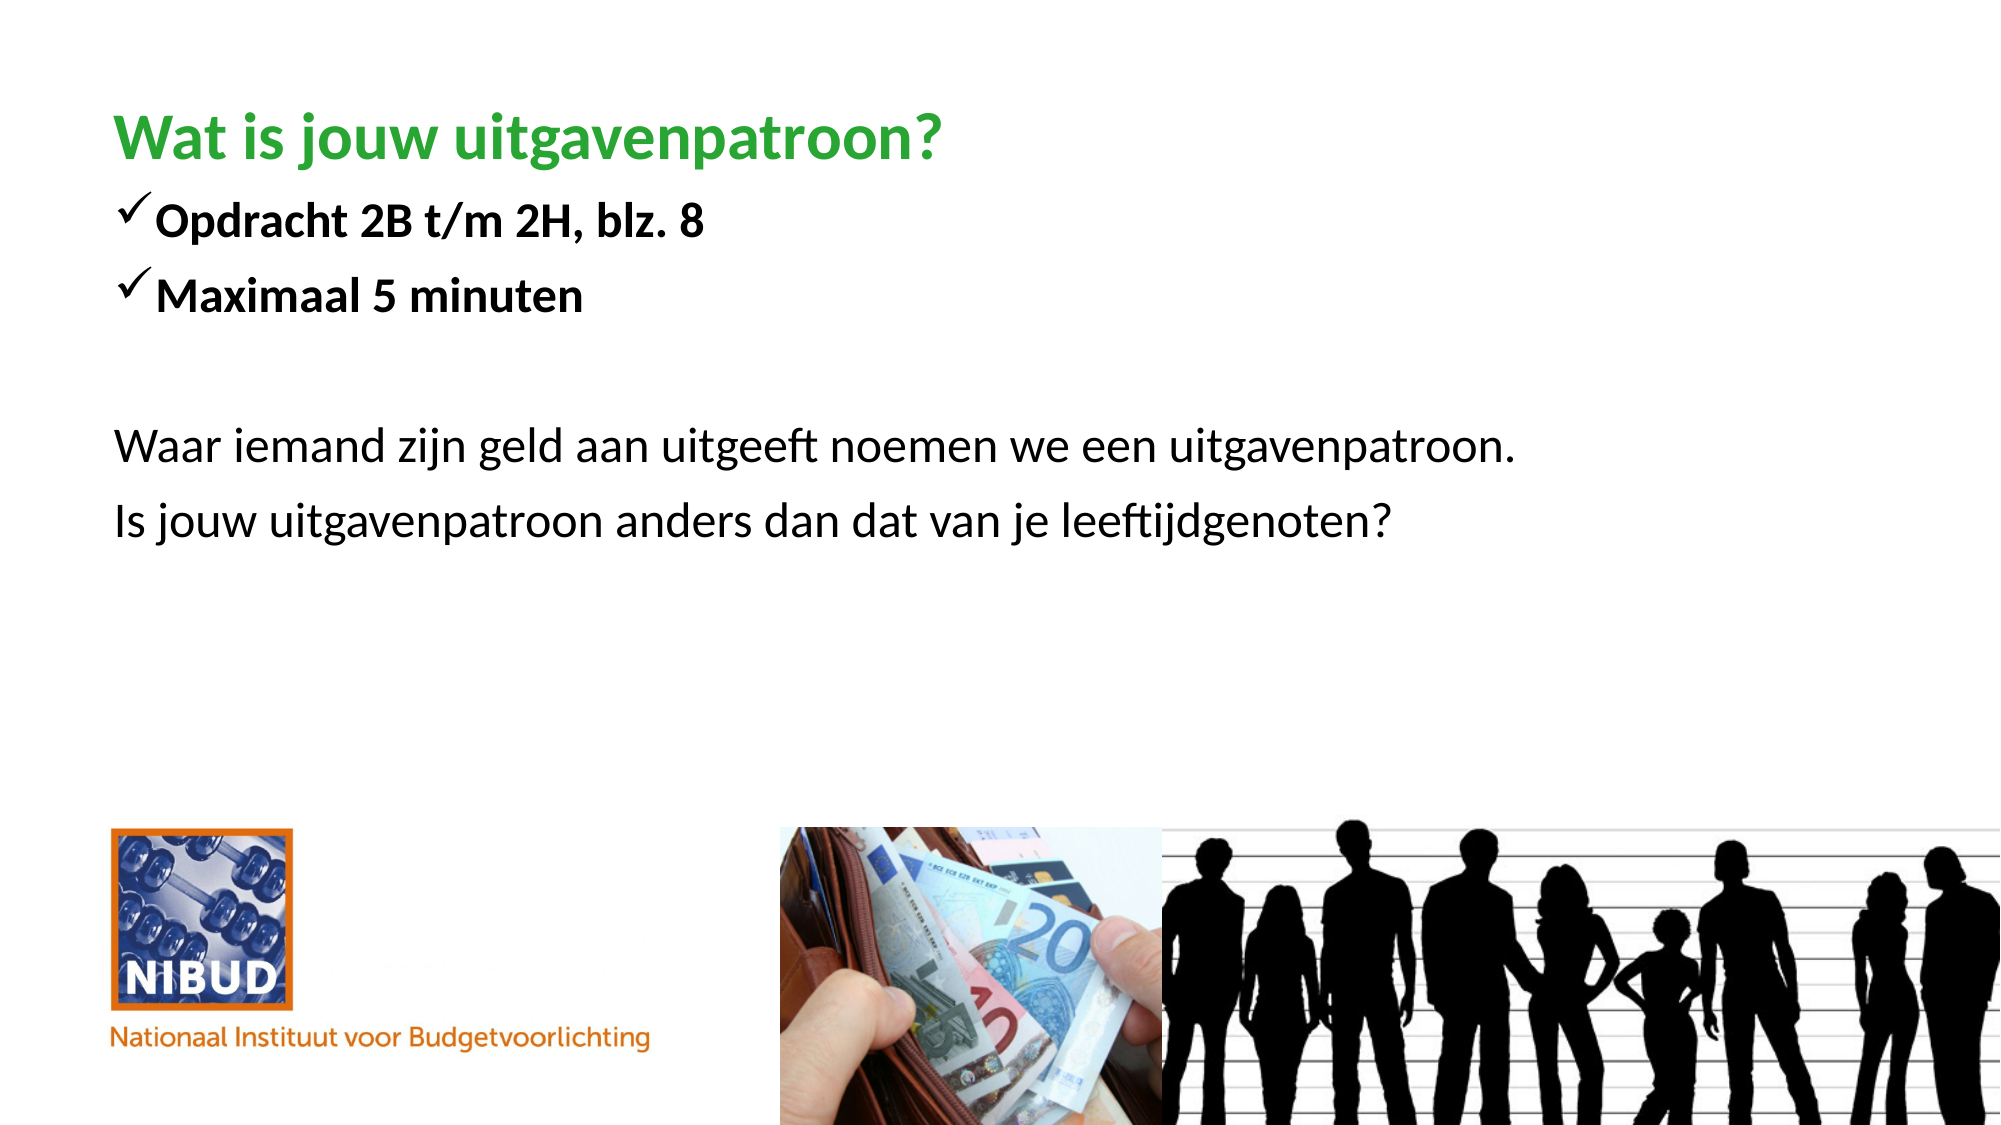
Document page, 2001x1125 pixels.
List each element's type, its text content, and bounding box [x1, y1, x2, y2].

list Wat is jouw uitgavenpatroon? Opdracht 2B t/m 2H, blz. 8 Maximaal 5 minuten Waar iemand zijn geld aan uitgeeft noemen we een uitgavenpatroon. Is jouw uitgavenpatroon anders dan dat van je leeftijdgenoten? [114, 101, 1996, 612]
picture [780, 814, 2000, 1125]
picture [84, 807, 655, 1074]
